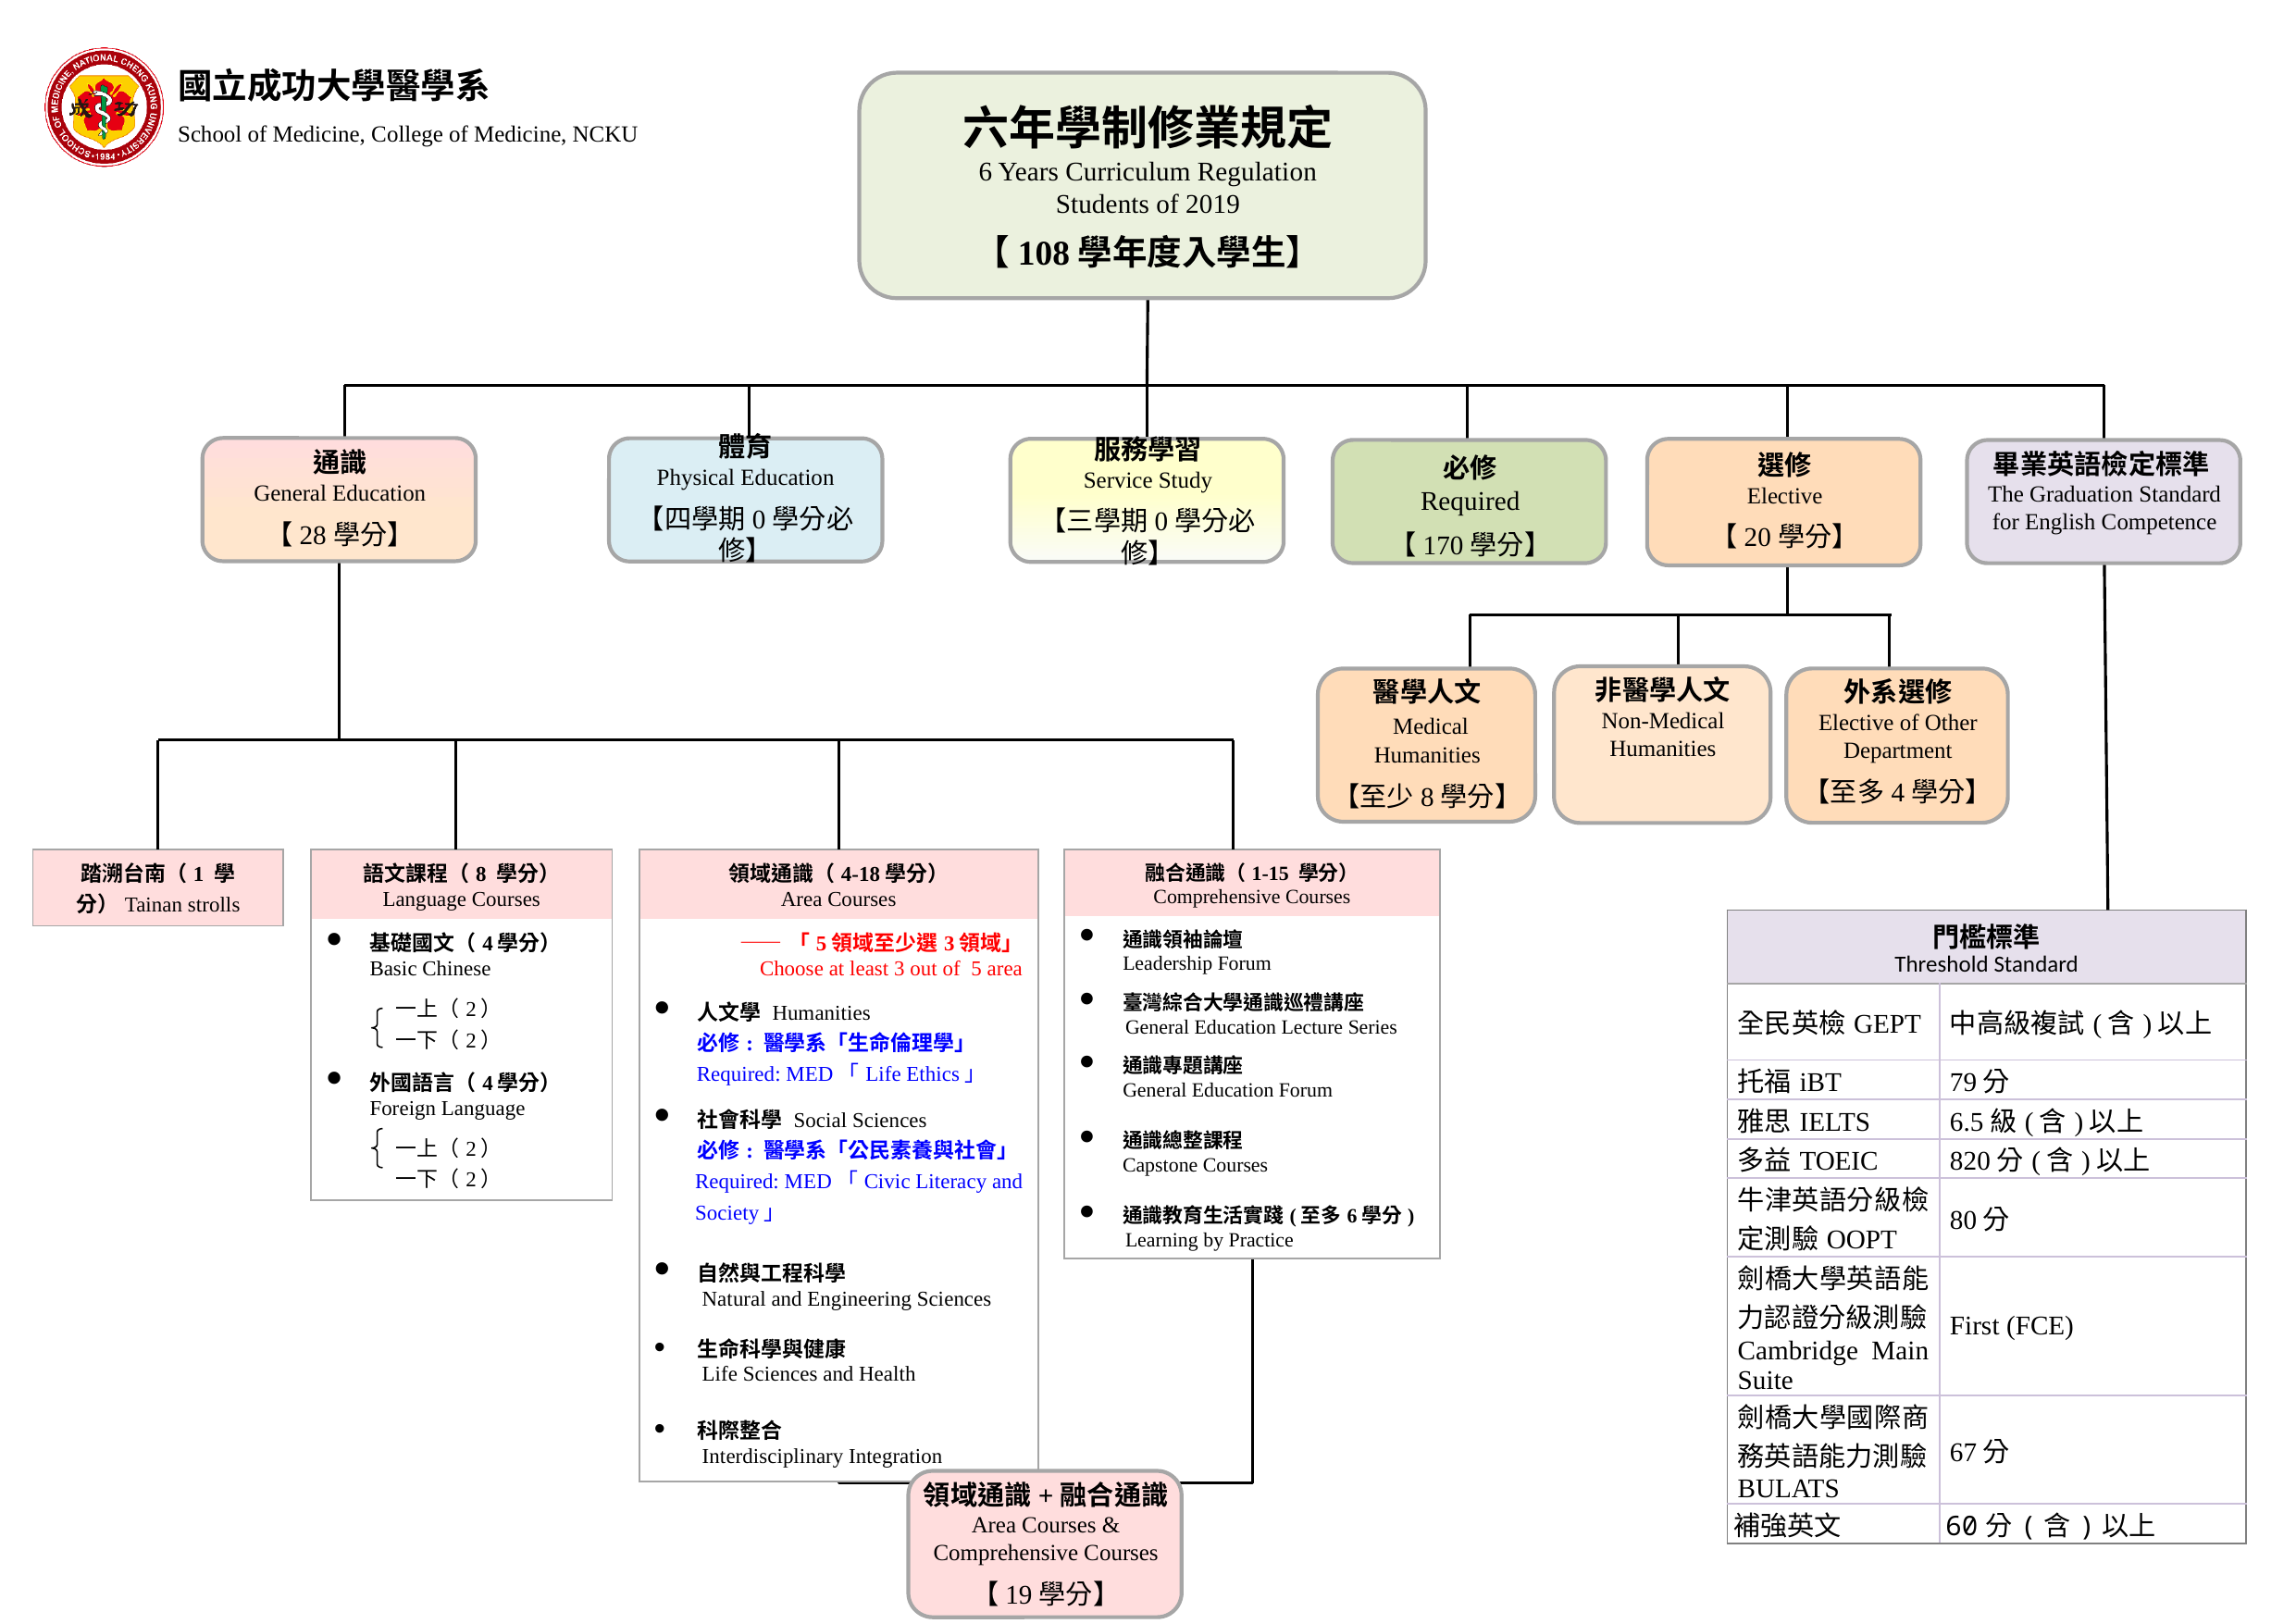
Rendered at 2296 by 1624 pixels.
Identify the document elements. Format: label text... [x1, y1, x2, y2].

table_cell 6.5級(含)以上 [1941, 1100, 2245, 1138]
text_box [908, 1470, 1184, 1624]
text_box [608, 438, 883, 562]
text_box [1967, 440, 2242, 564]
table_cell 雅思IELTS [1728, 1100, 1939, 1138]
table_cell 補強英文 [1728, 1505, 1939, 1543]
table_cell 60分(含)以上 [1941, 1505, 2245, 1543]
table_cell 劍橋大學國際商務英語能力測驗BULATS [1728, 1396, 1939, 1503]
table_header 門檻標準 Threshold Standard [1728, 911, 2245, 983]
table_cell 牛津英語分級檢定測驗OOPT [1728, 1179, 1939, 1256]
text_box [1317, 668, 1536, 825]
text_box [370, 1127, 383, 1169]
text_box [859, 72, 1432, 299]
table_cell 多益TOEIC [1728, 1140, 1939, 1177]
table_cell 通識領袖論壇 Leadership Forum 臺灣綜合大學通識巡禮講座 General Education Lecture Series 通識專題講座 General Education Forum 通識總整課程 Capstone Courses 通識教育生活實踐(至多6學分) Learning by Practice [1065, 916, 1439, 1258]
table_cell 托福iBT [1728, 1060, 1939, 1098]
table_header 語文課程（8 學分） Language Courses [312, 850, 612, 919]
text_box School of Medicine, College of Medicine, NCKU [169, 112, 689, 154]
table_cell 79分 [1941, 1060, 2245, 1098]
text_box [2104, 570, 2108, 911]
table_cell 中高級複試(含)以上 [1941, 985, 2245, 1060]
table_cell 人文學 Humanities 必修: 醫學系「生命倫理學」 Required: MED「Life Ethics」 [640, 988, 1037, 1096]
table_cell 社會科學 Social Sciences 必修: 醫學系「公民素養與社會」 Required: MED「Civic Literacy and Society」 [640, 1096, 1037, 1233]
text_box 國立成功大學醫學系 [169, 56, 558, 112]
table_cell 生命科學與健康 Life Sciences and Health [640, 1318, 941, 1400]
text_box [1786, 668, 2009, 849]
table_header 踏溯台南（1 學分）Tainan strolls [33, 850, 282, 925]
table_cell First (FCE) [1941, 1258, 2245, 1395]
table_cell 全民英檢GEPT [1728, 985, 1939, 1060]
table_header 領域通識（4-18學分） Area Courses [640, 850, 1037, 919]
table_cell 820分(含)以上 [1941, 1140, 2245, 1177]
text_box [1554, 665, 1772, 824]
table_header 融合通識（1-15 學分） Comprehensive Courses [1065, 850, 1439, 916]
table_cell 劍橋大學英語能力認證分級測驗Cambridge Main Suite [1728, 1258, 1939, 1395]
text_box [946, 1131, 1145, 1469]
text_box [1646, 439, 1922, 566]
text_box [370, 1007, 383, 1048]
table_cell 科際整合 Interdisciplinary Integration [640, 1400, 941, 1481]
table_cell 自然與工程科學 Natural and Engineering Sciences [640, 1233, 941, 1318]
table_cell 基礎國文（4學分） Basic Chinese 一上（2） 一下（2） 外國語言（4學分） Foreign Language 一上（2） 一下（2） [312, 919, 612, 1199]
table_cell ——「5領域至少選3領域」 Choose at least 3 out of 5 area [640, 919, 1037, 988]
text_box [1010, 438, 1285, 564]
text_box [1332, 440, 1607, 568]
table_cell 80分 [1941, 1179, 2245, 1256]
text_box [202, 438, 478, 562]
picture [43, 45, 165, 167]
table_cell 67分 [1941, 1396, 2245, 1503]
